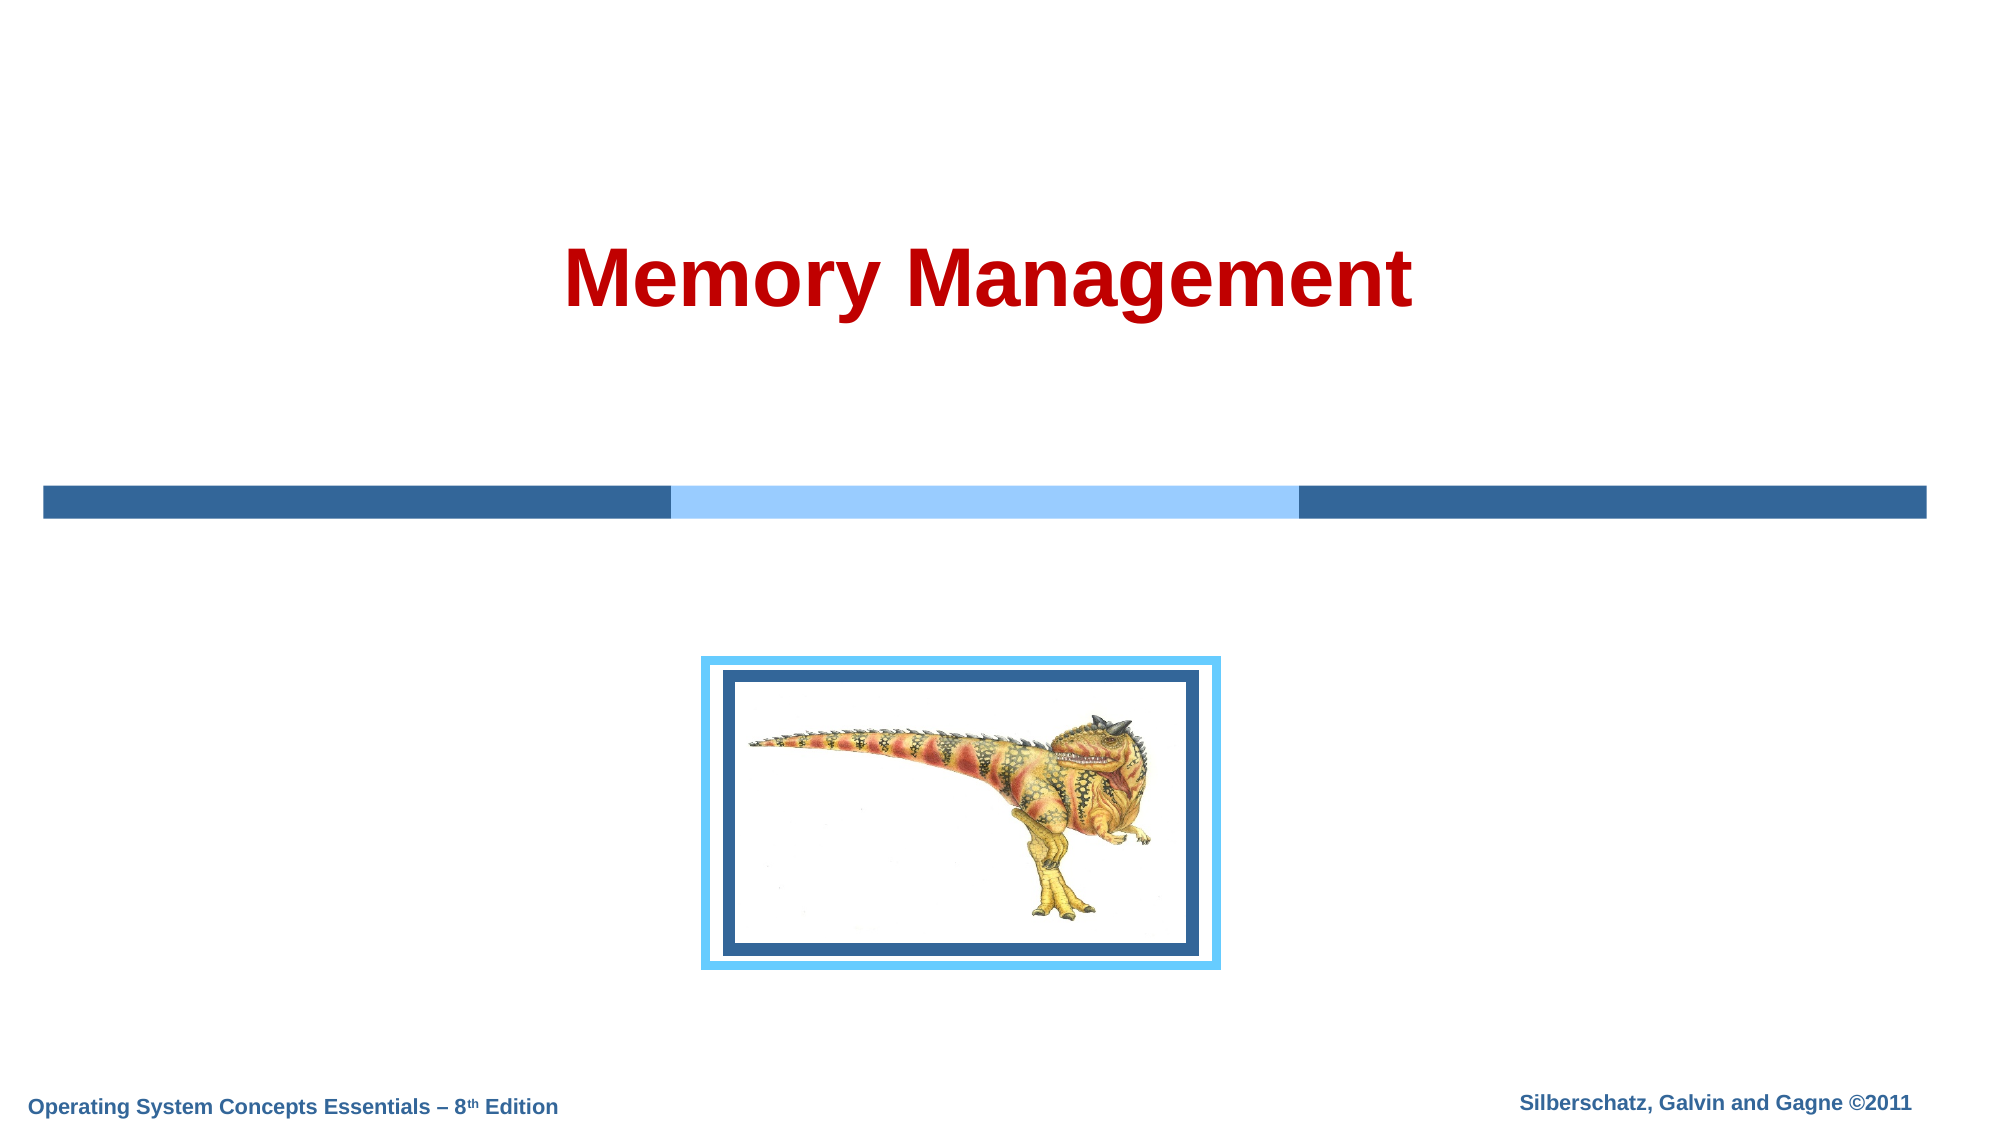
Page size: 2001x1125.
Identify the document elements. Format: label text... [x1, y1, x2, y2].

title Memory Management [150, 112, 1850, 462]
picture [735, 682, 1186, 943]
